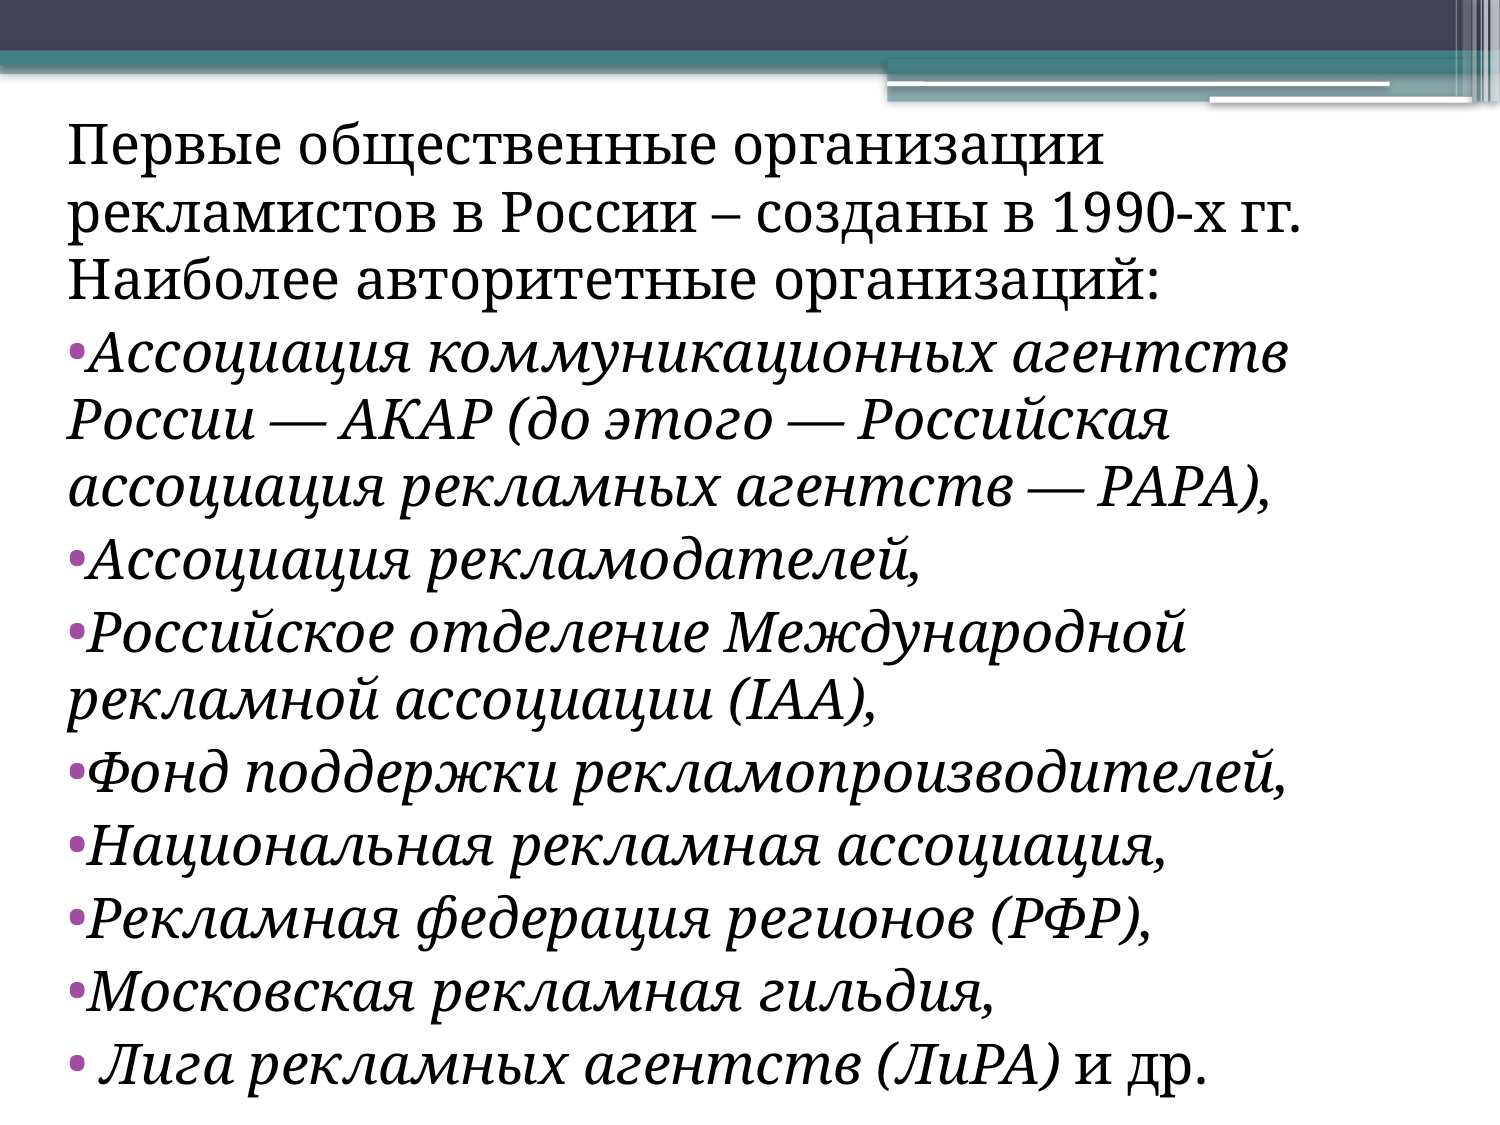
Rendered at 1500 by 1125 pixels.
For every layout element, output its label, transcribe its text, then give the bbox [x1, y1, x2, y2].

list Первые общественные организации рекламистов в России – созданы в 1990-х гг. Наиболее авторитетные организаций: Ассоциация коммуникационных агентств России — АКАР (до этого — Российская ассоциация рекламных агентств — PAPA), Ассоциация рекламодателей, Российское отделение Международной рекламной ассоциации (IAA), Фонд поддержки рекламопроизводителей, Национальная рекламная ассоциация, Рекламная федерация регионов (РФР), Московская рекламная гильдия, Лига рекламных агентств (ЛuPA) и др. [53, 101, 1459, 1106]
